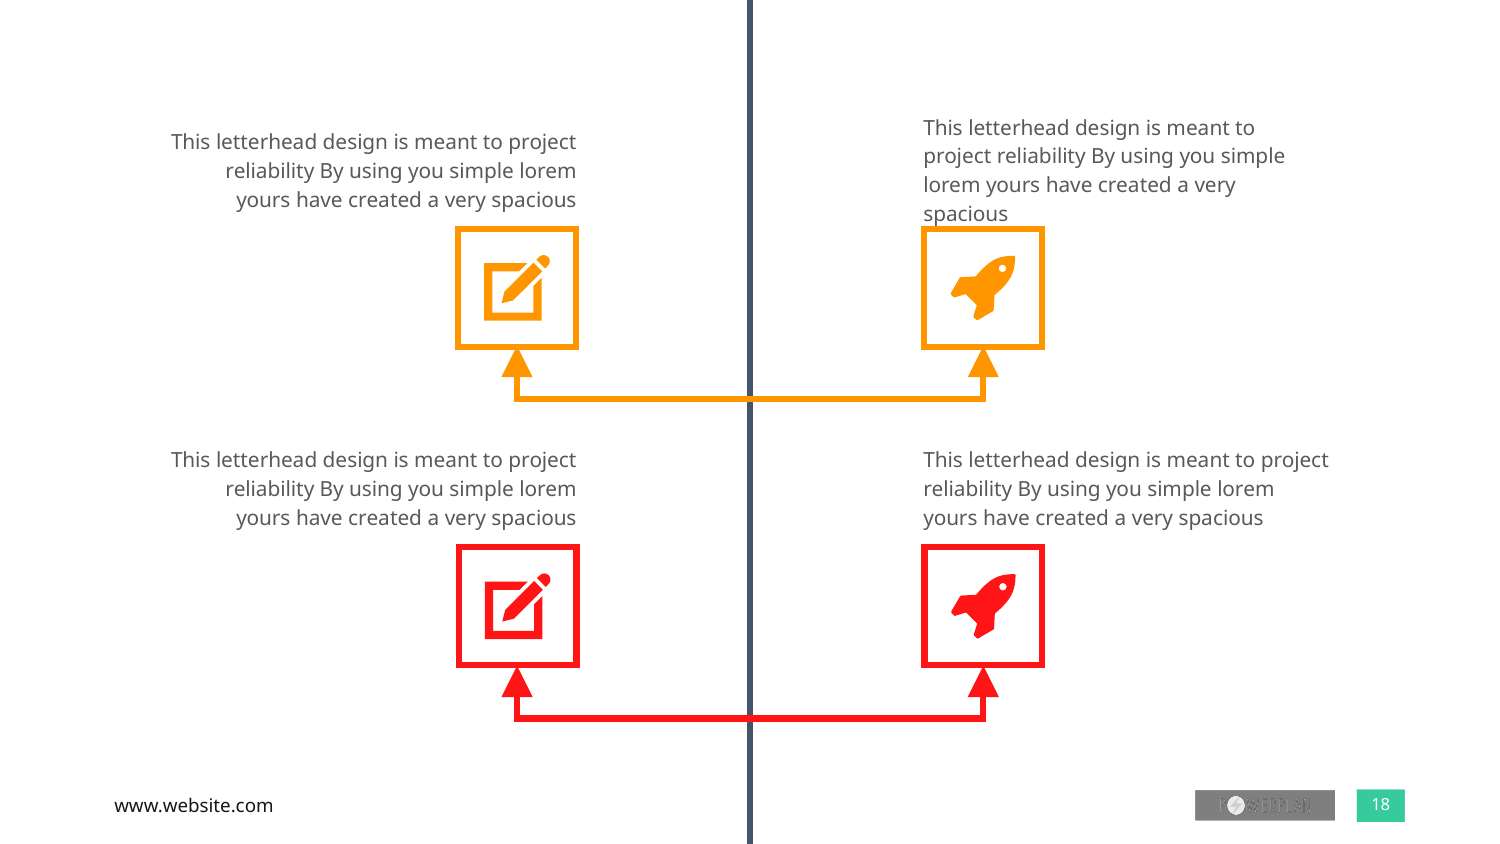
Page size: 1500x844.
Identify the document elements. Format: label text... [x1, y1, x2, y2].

slide_number ‹#› [1356, 789, 1405, 822]
text_box This letterhead design is meant to project reliability By using you simple lorem yours have created a very spacious [166, 442, 577, 530]
text_box This letterhead design is meant to project reliability By using you simple lorem yours have created a very spacious [923, 124, 1326, 212]
text_box This letterhead design is meant to project reliability By using you simple lorem yours have created a very spacious [923, 442, 1334, 530]
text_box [1195, 790, 1336, 821]
slide_number www.website.com [103, 782, 293, 827]
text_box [458, 547, 1043, 720]
text_box This letterhead design is meant to project reliability By using you simple lorem yours have created a very spacious [166, 124, 577, 212]
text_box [457, 228, 1043, 400]
